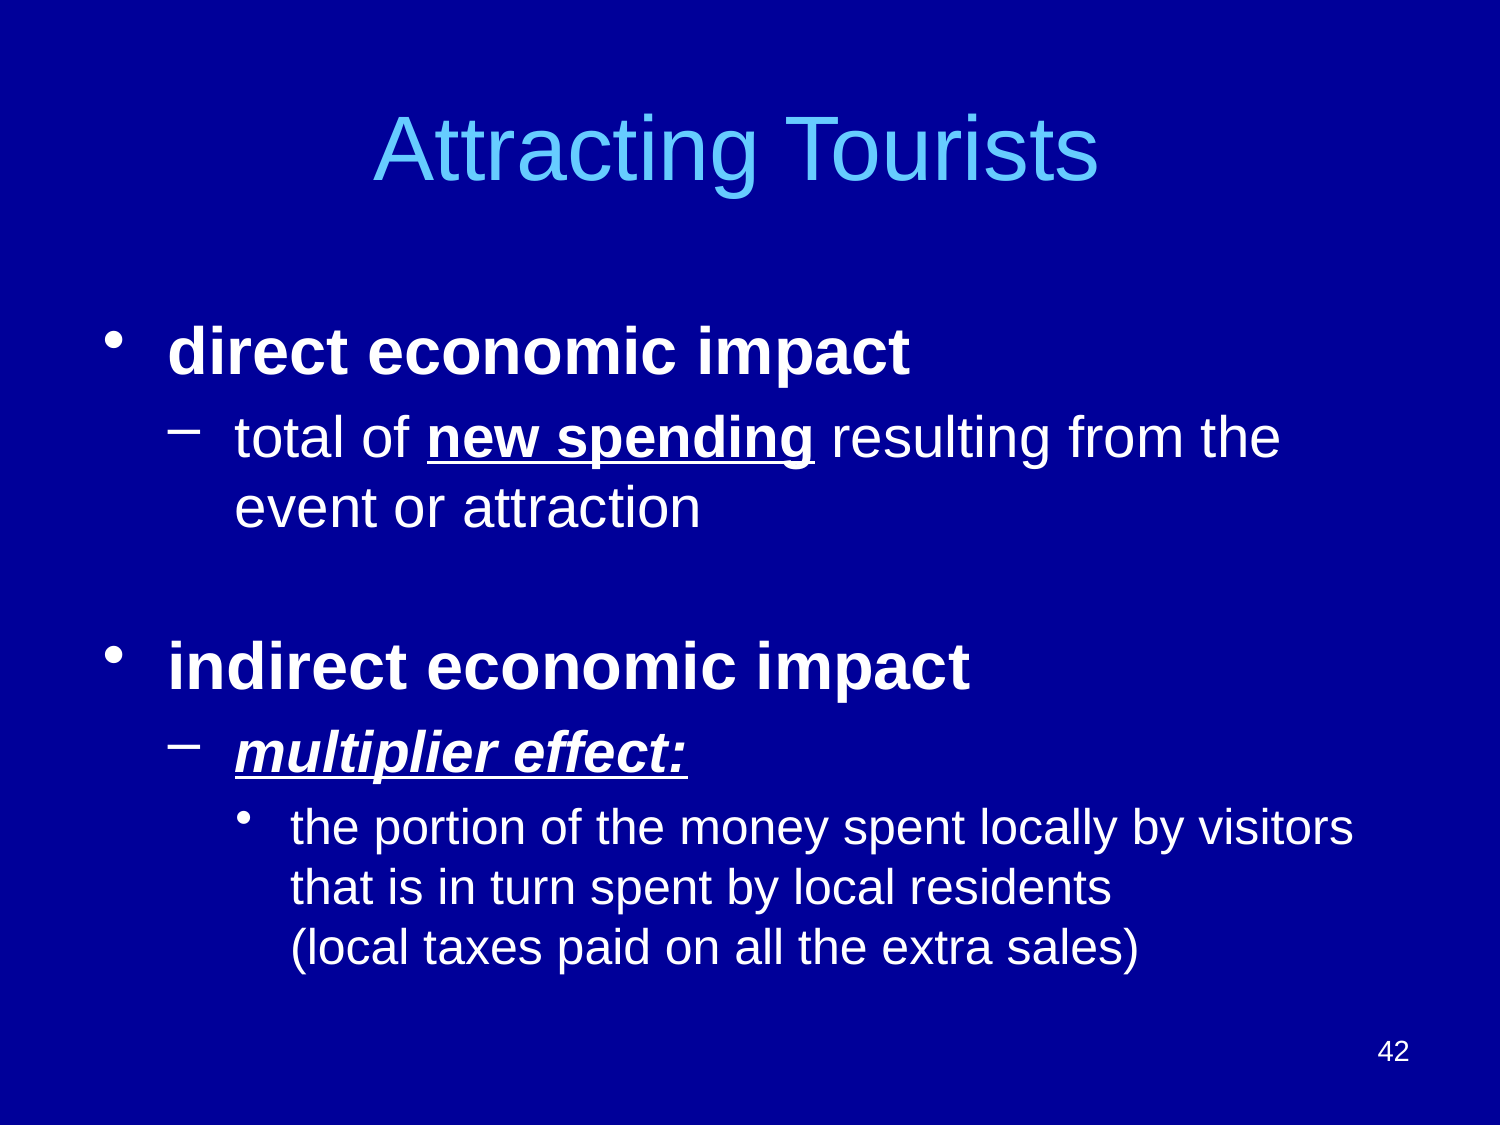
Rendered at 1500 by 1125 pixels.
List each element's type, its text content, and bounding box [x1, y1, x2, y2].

title Attracting Tourists [99, 49, 1376, 238]
slide_number 42 [1074, 1038, 1425, 1103]
list direct economic impact total of new spending resulting from the event or attraction indirect economic impact multiplier effect: the portion of the money spent locally by visitors that is in turn spent by local residents (local taxes paid on all the extra sales) [87, 299, 1426, 1038]
